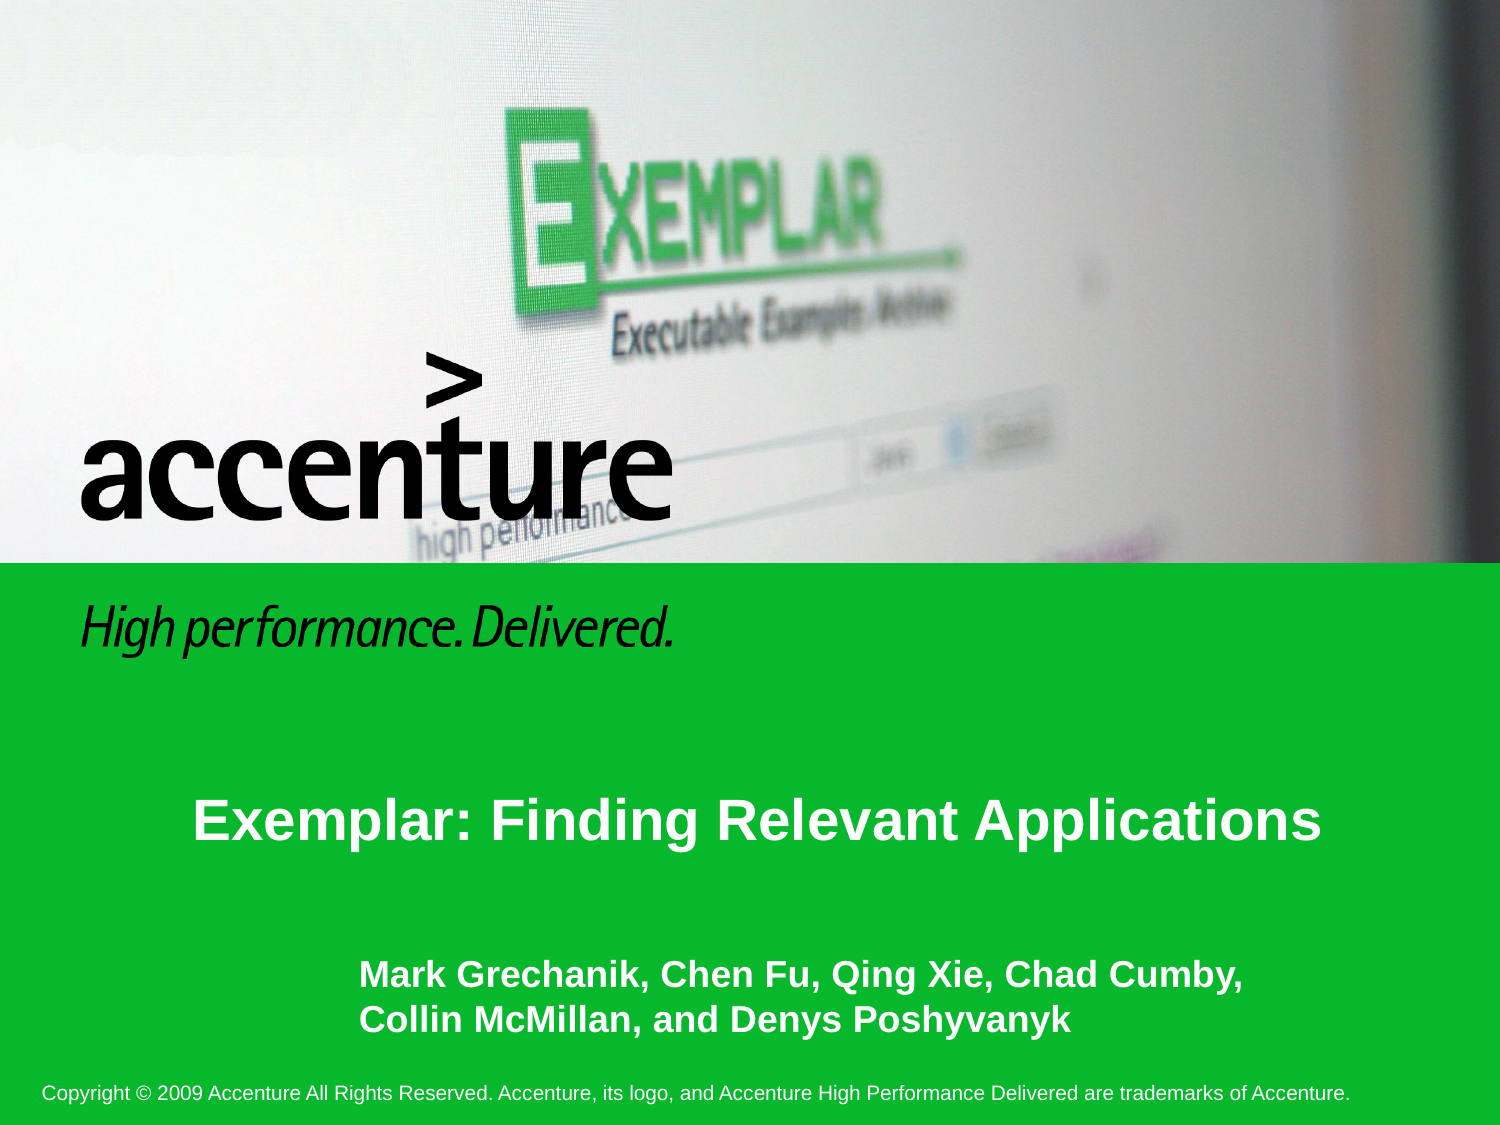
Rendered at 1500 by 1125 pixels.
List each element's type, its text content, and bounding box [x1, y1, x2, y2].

footer Copyright © 2009 Accenture All Rights Reserved. Accenture, its logo, and Accenture High Performance Delivered are trademarks of Accenture. [26, 1036, 1477, 1113]
title Exemplar: Finding Relevant Applications [177, 774, 1418, 884]
picture [0, 0, 1500, 661]
text_box Mark Grechanik, Chen Fu, Qing Xie, Chad Cumby, Collin McMillan, and Denys Poshyvanyk [343, 942, 1321, 1054]
